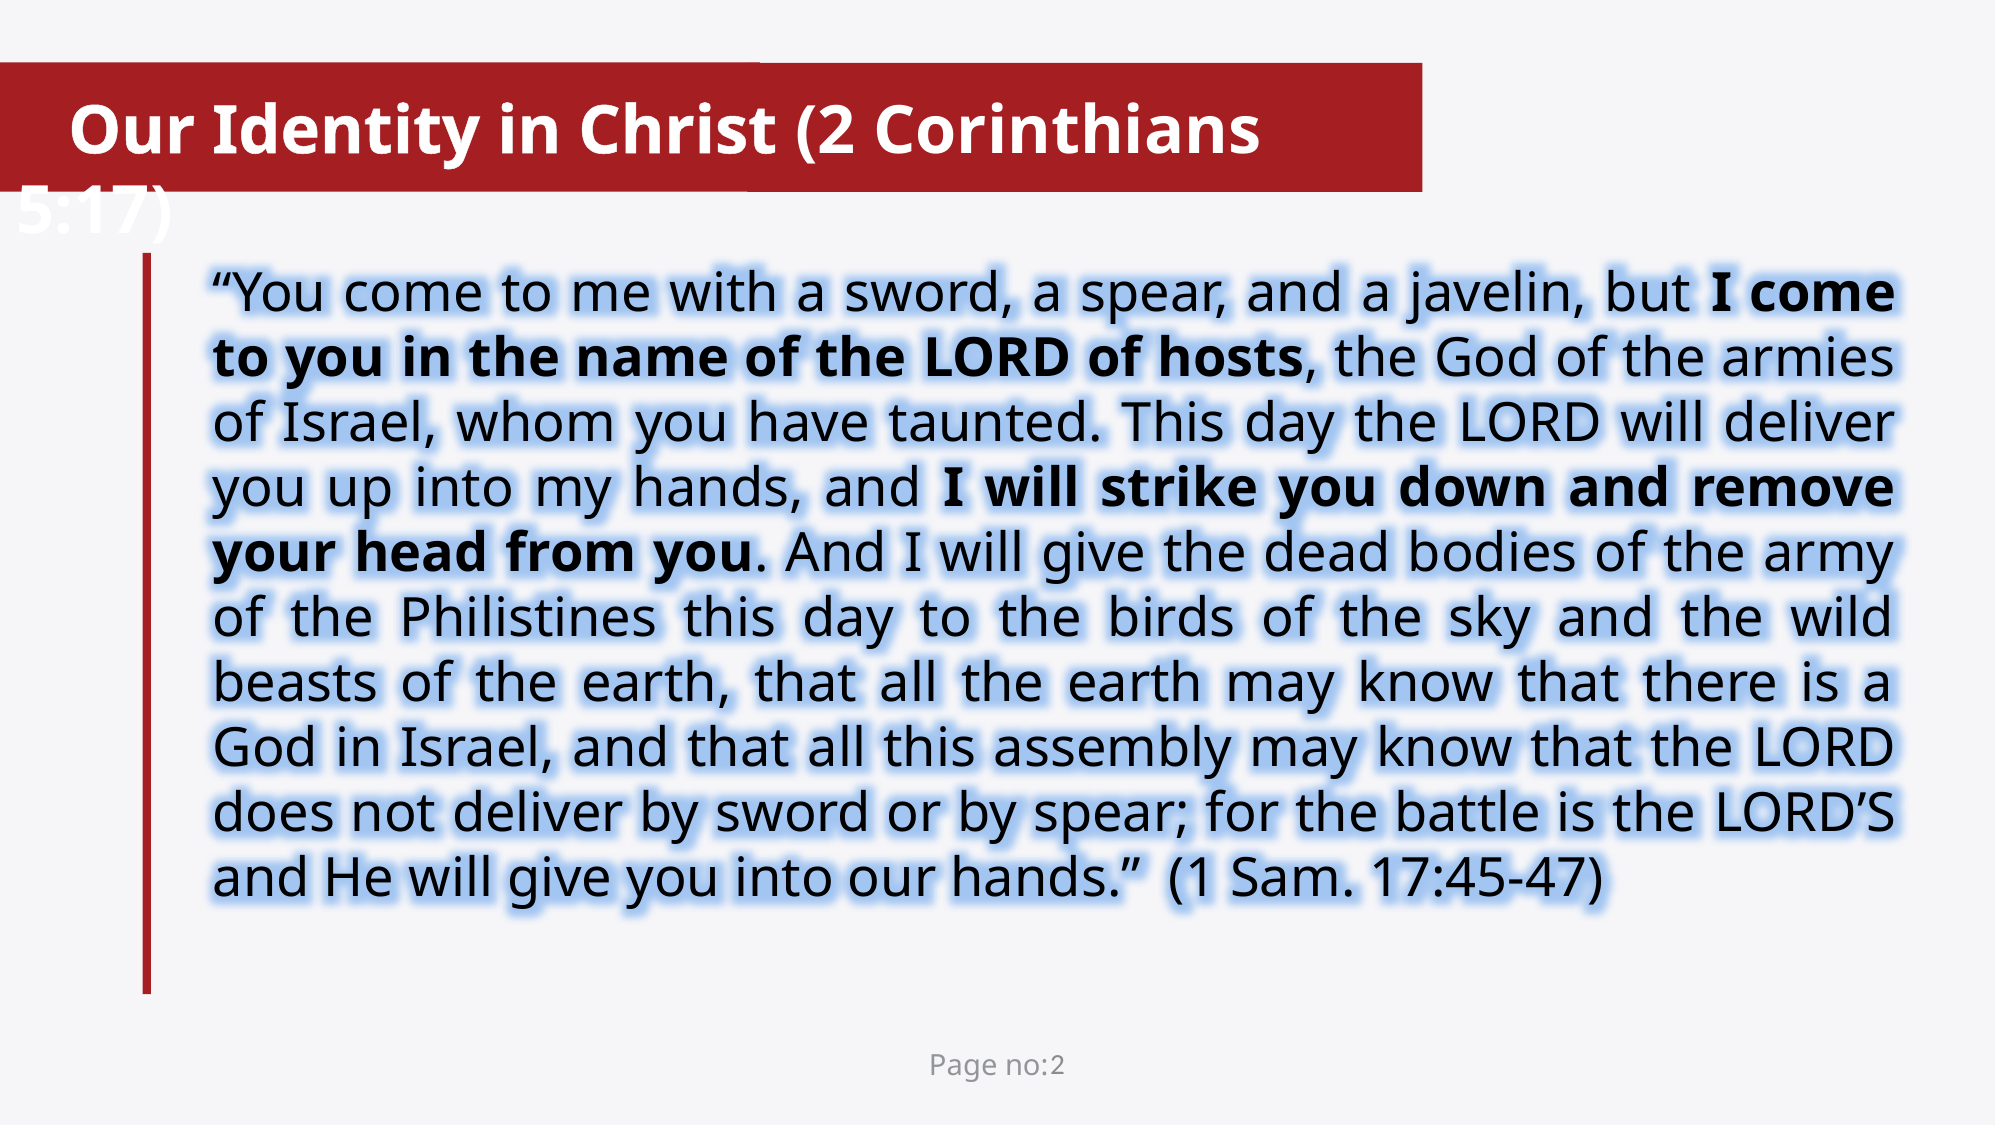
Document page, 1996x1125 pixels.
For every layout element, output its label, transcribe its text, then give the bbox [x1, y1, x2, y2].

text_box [1, 62, 1423, 193]
text_box “You come to me with a sword, a spear, and a javelin, but I come to you in the name of the Lord of hosts, the God of the armies of Israel, whom you have taunted. This day the Lord will deliver you up into my hands, and I will strike you down and remove your head from you. And I will give the dead bodies of the army of the Philistines this day to the birds of the sky and the wild beasts of the earth, that all the earth may know that there is a God in Israel, and that all this assembly may know that the Lord does not deliver by sword or by spear; for the battle is the Lord’s and He will give you into our hands.” (1 Sam. 17:45-47) [198, 249, 1911, 915]
